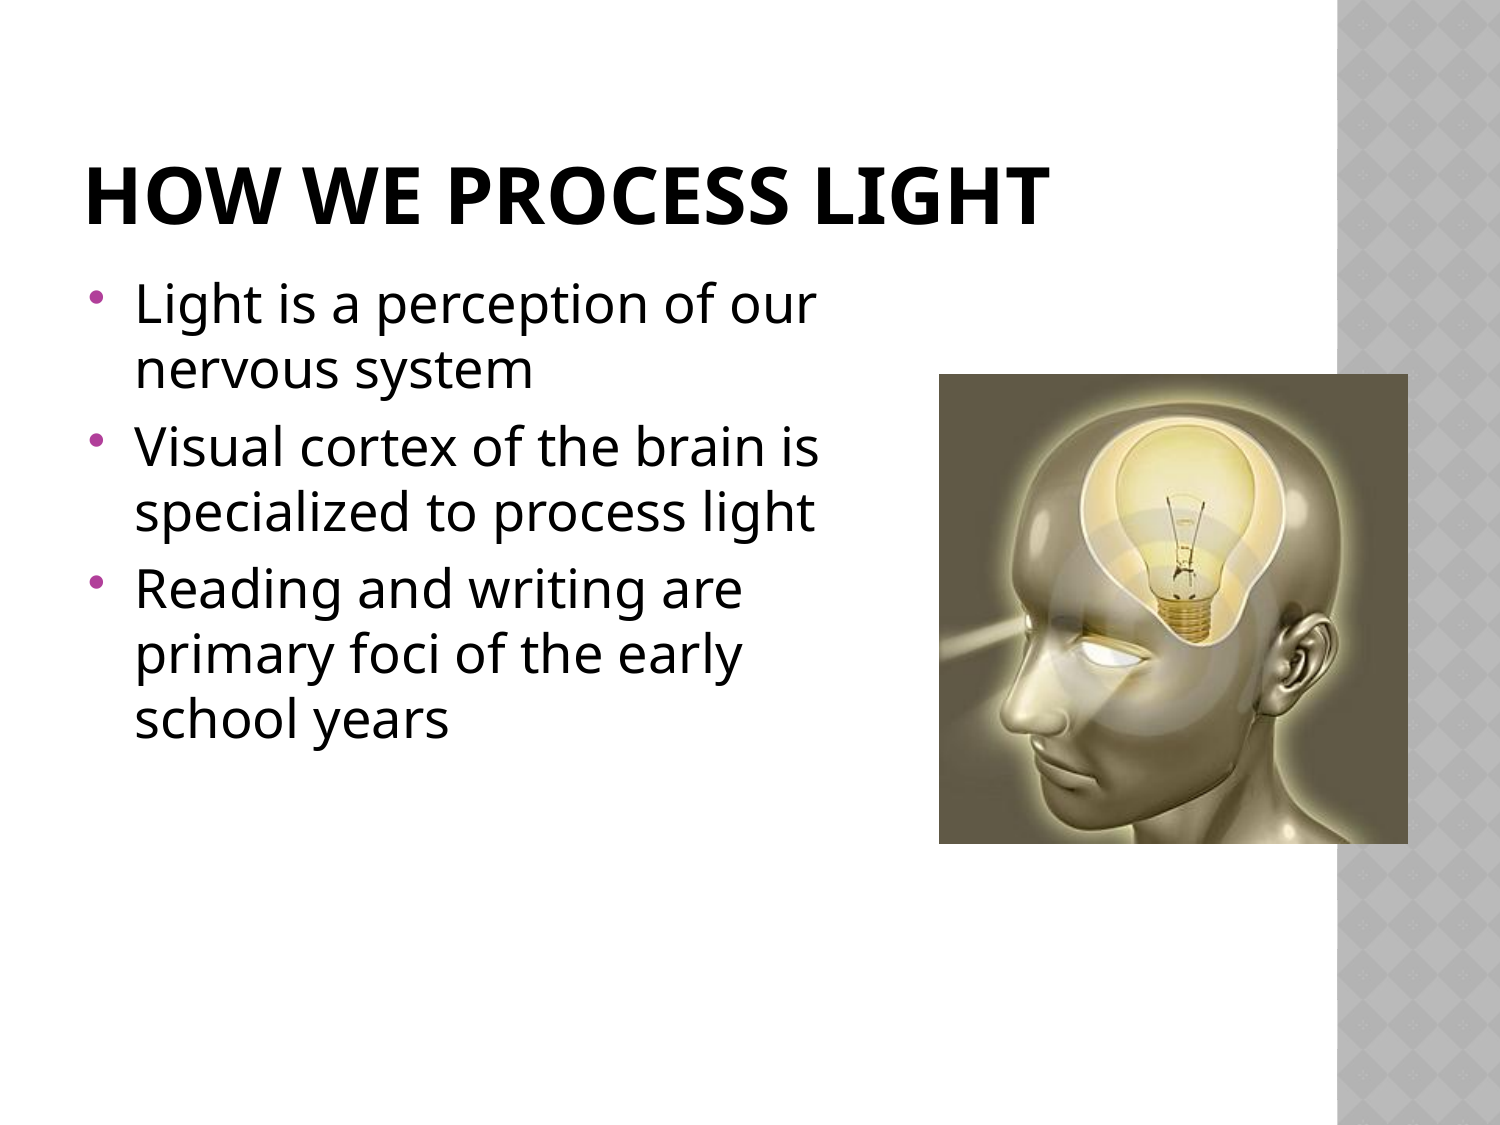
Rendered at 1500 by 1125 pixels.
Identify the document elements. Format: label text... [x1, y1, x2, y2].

title How We Process Light [75, 52, 1263, 240]
picture [938, 374, 1409, 845]
list Light is a perception of our nervous system Visual cortex of the brain is specialized to process light Reading and writing are primary foci of the early school years [75, 262, 900, 1005]
